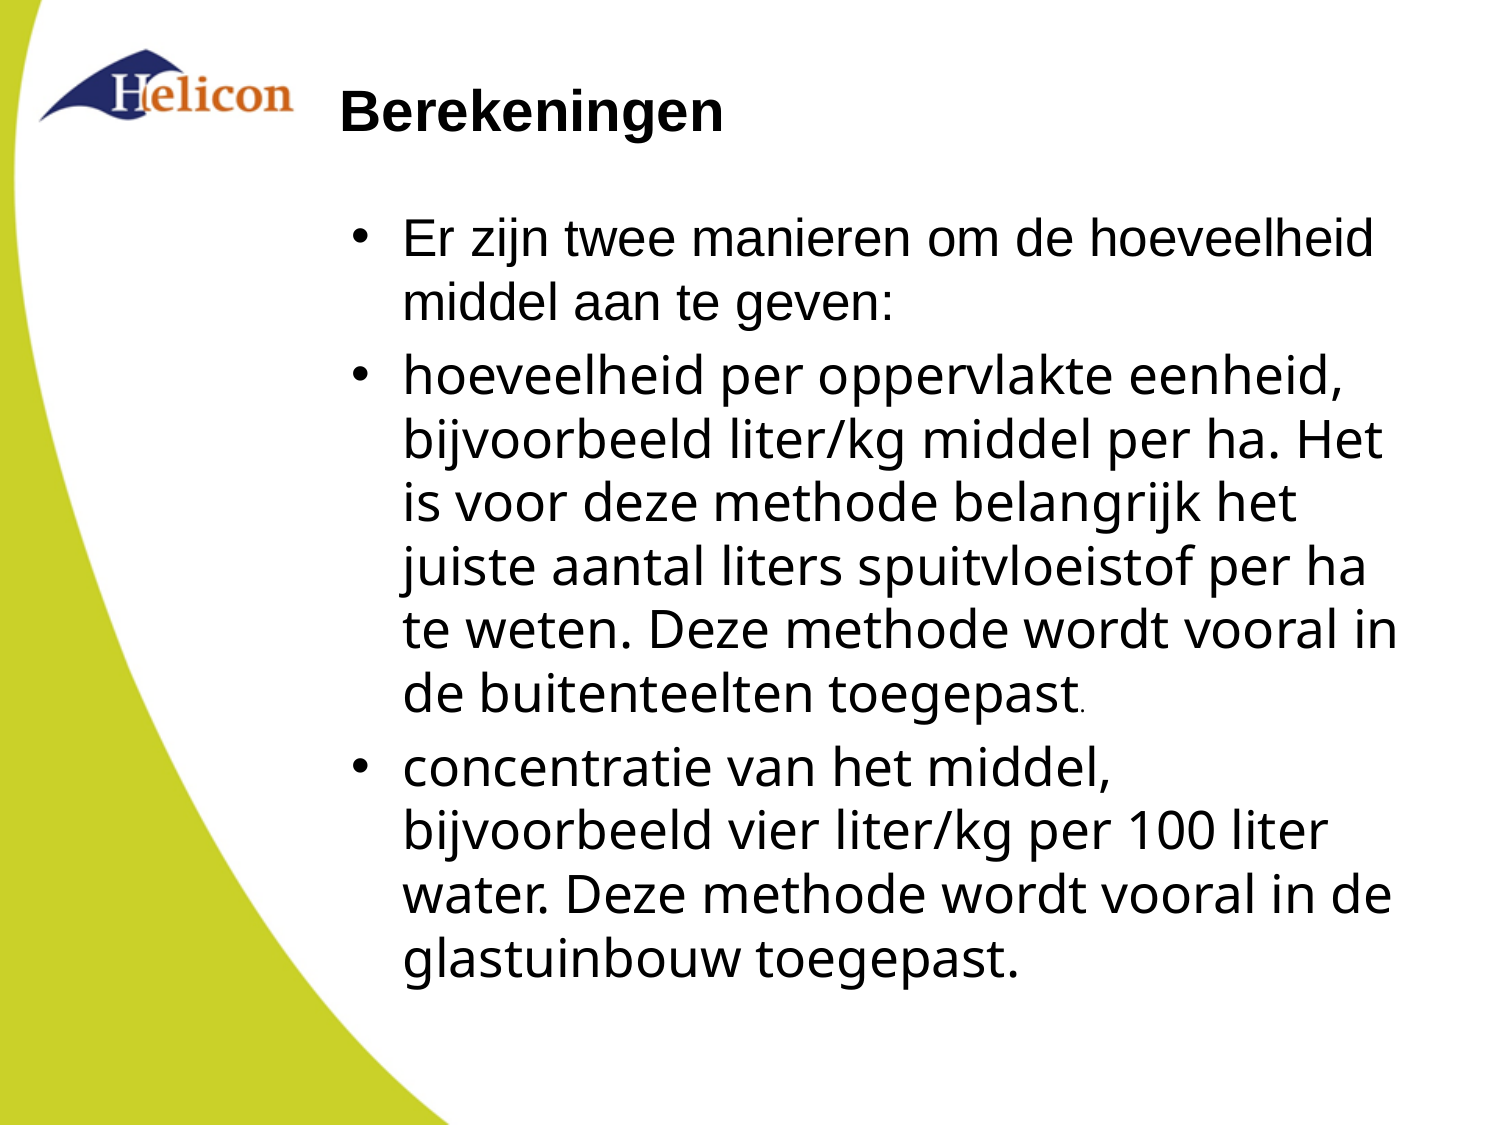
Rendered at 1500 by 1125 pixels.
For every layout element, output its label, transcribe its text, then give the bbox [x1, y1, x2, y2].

title Berekeningen [324, 54, 1415, 161]
picture [0, 0, 1500, 1125]
list Er zijn twee manieren om de hoeveelheid middel aan te geven: hoeveelheid per oppervlakte eenheid, bijvoorbeeld liter/kg middel per ha. Het is voor deze methode belangrijk het juiste aantal liters spuitvloei­stof per ha te weten. Deze methode wordt vooral in de buiten­teelten toegepast. concentratie van het middel, bijvoorbeeld vier li­ter/kg per 100 liter water. Deze methode wordt vooral in de glastuinbouw toegepast. [336, 196, 1425, 1005]
